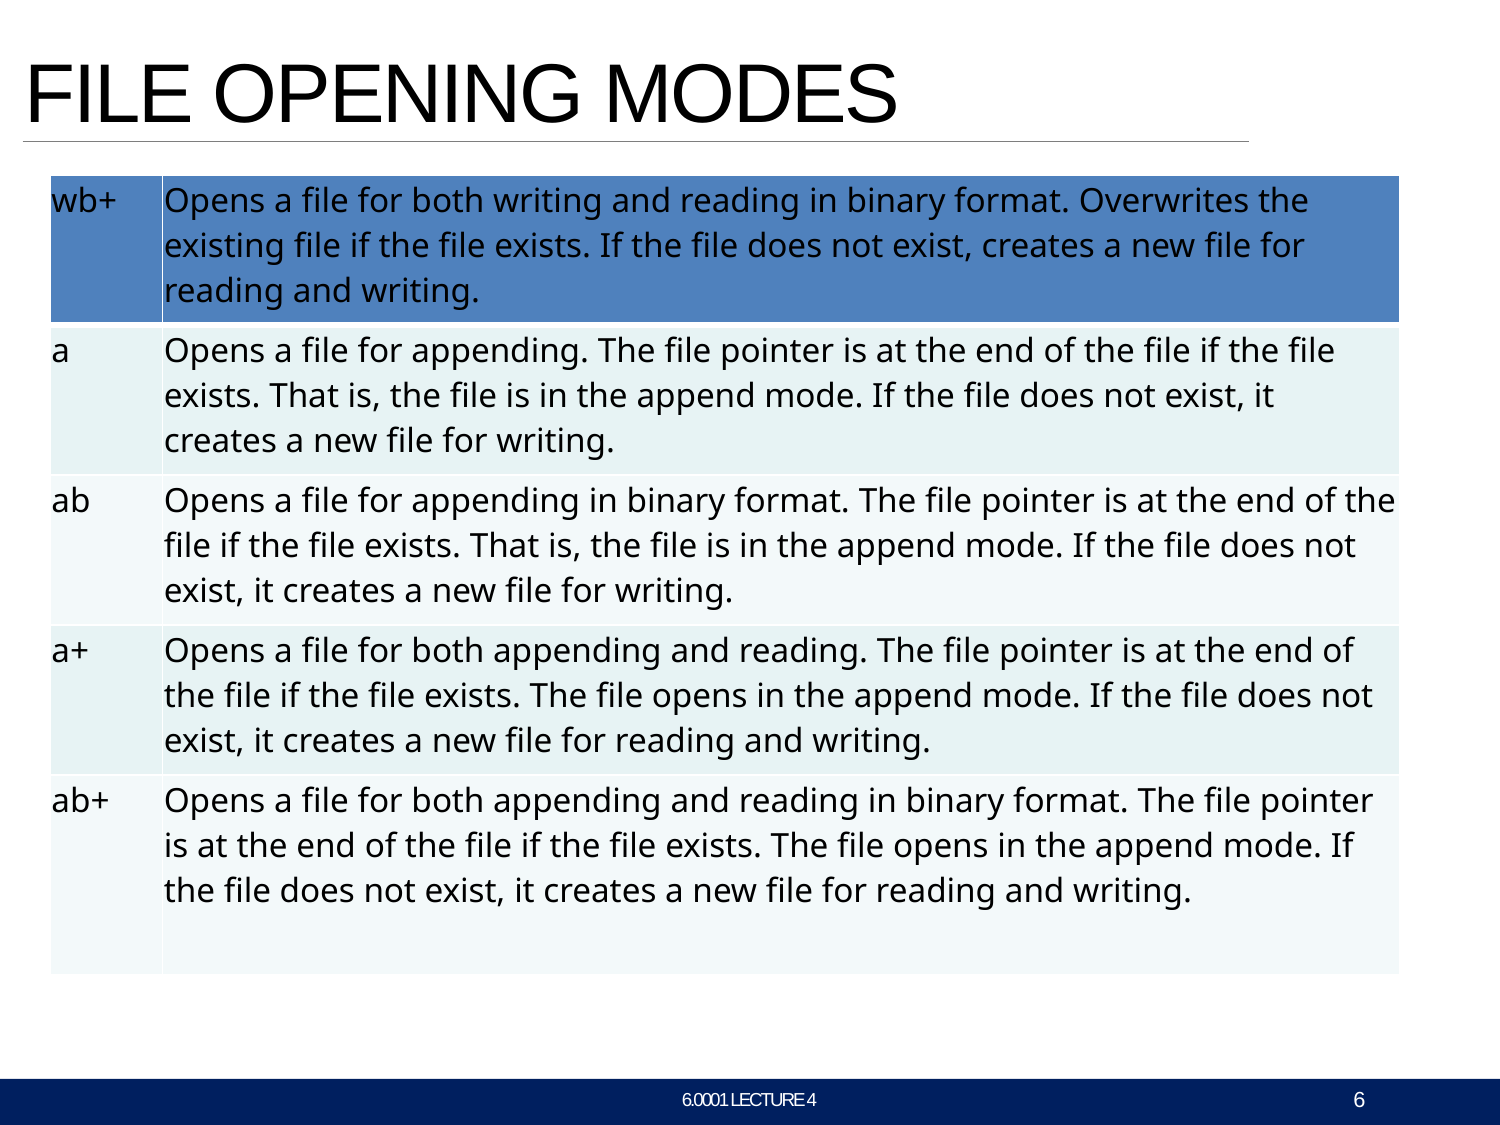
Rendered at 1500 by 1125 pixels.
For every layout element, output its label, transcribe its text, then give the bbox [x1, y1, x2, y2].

table_header Opens a file for both writing and reading in binary format. Overwrites the existing file if the file exists. If the file does not exist, creates a new file for reading and writing. [163, 176, 1399, 322]
table_cell ab [51, 476, 162, 624]
table_cell Opens a file for both appending and reading. The file pointer is at the end of the file if the file exists. The file opens in the append mode. If the file does not exist, it creates a new file for reading and writing. [163, 626, 1399, 774]
footer 6.0001 LECTURE 4 [679, 1090, 821, 1125]
title FILE OPENING MODES [22, 37, 1498, 228]
table_cell a [51, 328, 162, 474]
table_header wb+ [51, 176, 162, 322]
table_cell a+ [51, 626, 162, 774]
text_box 6 [1349, 1078, 1369, 1112]
table_cell Opens a file for both appending and reading in binary format. The file pointer is at the end of the file if the file exists. The file opens in the append mode. If the file does not exist, it creates a new file for reading and writing. [163, 776, 1399, 974]
table_cell Opens a file for appending. The file pointer is at the end of the file if the file exists. That is, the file is in the append mode. If the file does not exist, it creates a new file for writing. [163, 328, 1399, 474]
table_cell Opens a file for appending in binary format. The file pointer is at the end of the file if the file exists. That is, the file is in the append mode. If the file does not exist, it creates a new file for writing. [163, 476, 1399, 624]
table_cell ab+ [51, 776, 162, 974]
